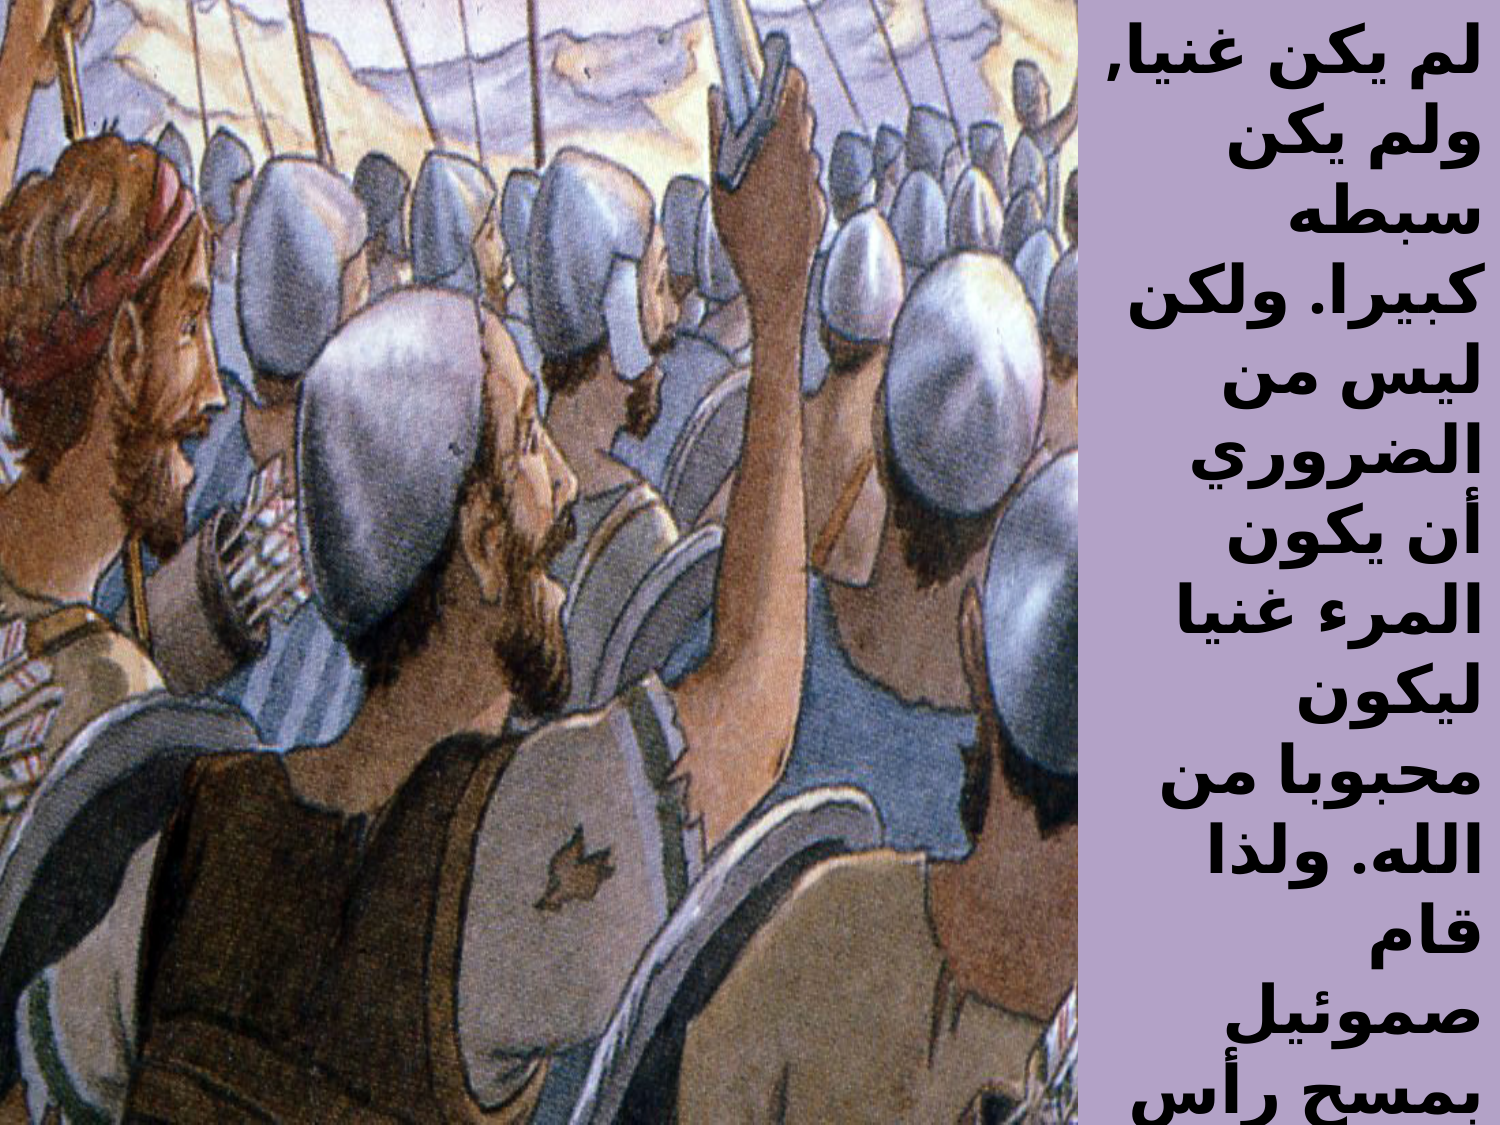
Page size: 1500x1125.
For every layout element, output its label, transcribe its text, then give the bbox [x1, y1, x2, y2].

picture [0, 0, 1079, 1125]
text_box لم يكن غنيا, ولم يكن سبطه كبيرا. ولكن ليس من الضروري أن يكون المرء غنيا ليكون محبوبا من الله. ولذا قام صموئيل بمسح رأس شاؤول بالزيت, فدخل روح الله اليه وتكرس ليكون أول ملك على أسرائيل. [1079, 0, 1500, 1125]
